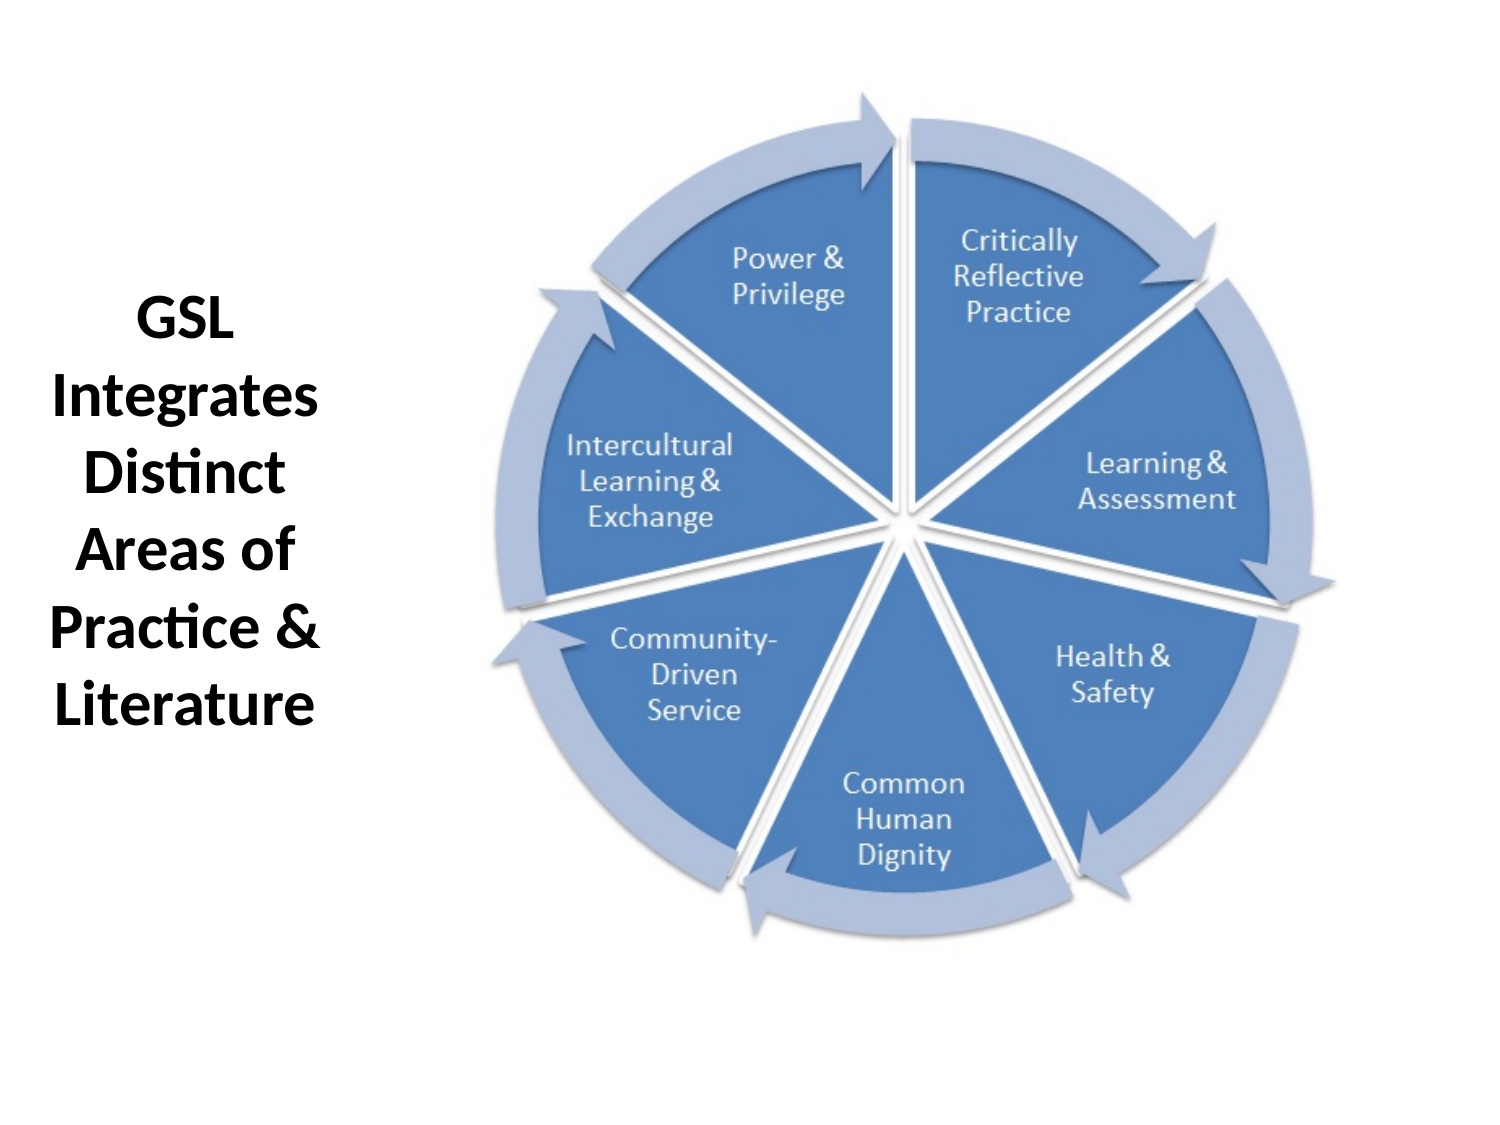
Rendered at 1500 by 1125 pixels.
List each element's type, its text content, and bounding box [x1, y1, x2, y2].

title GSL Integrates Distinct Areas of Practice & Literature [0, 262, 294, 750]
picture [299, 46, 1500, 1125]
